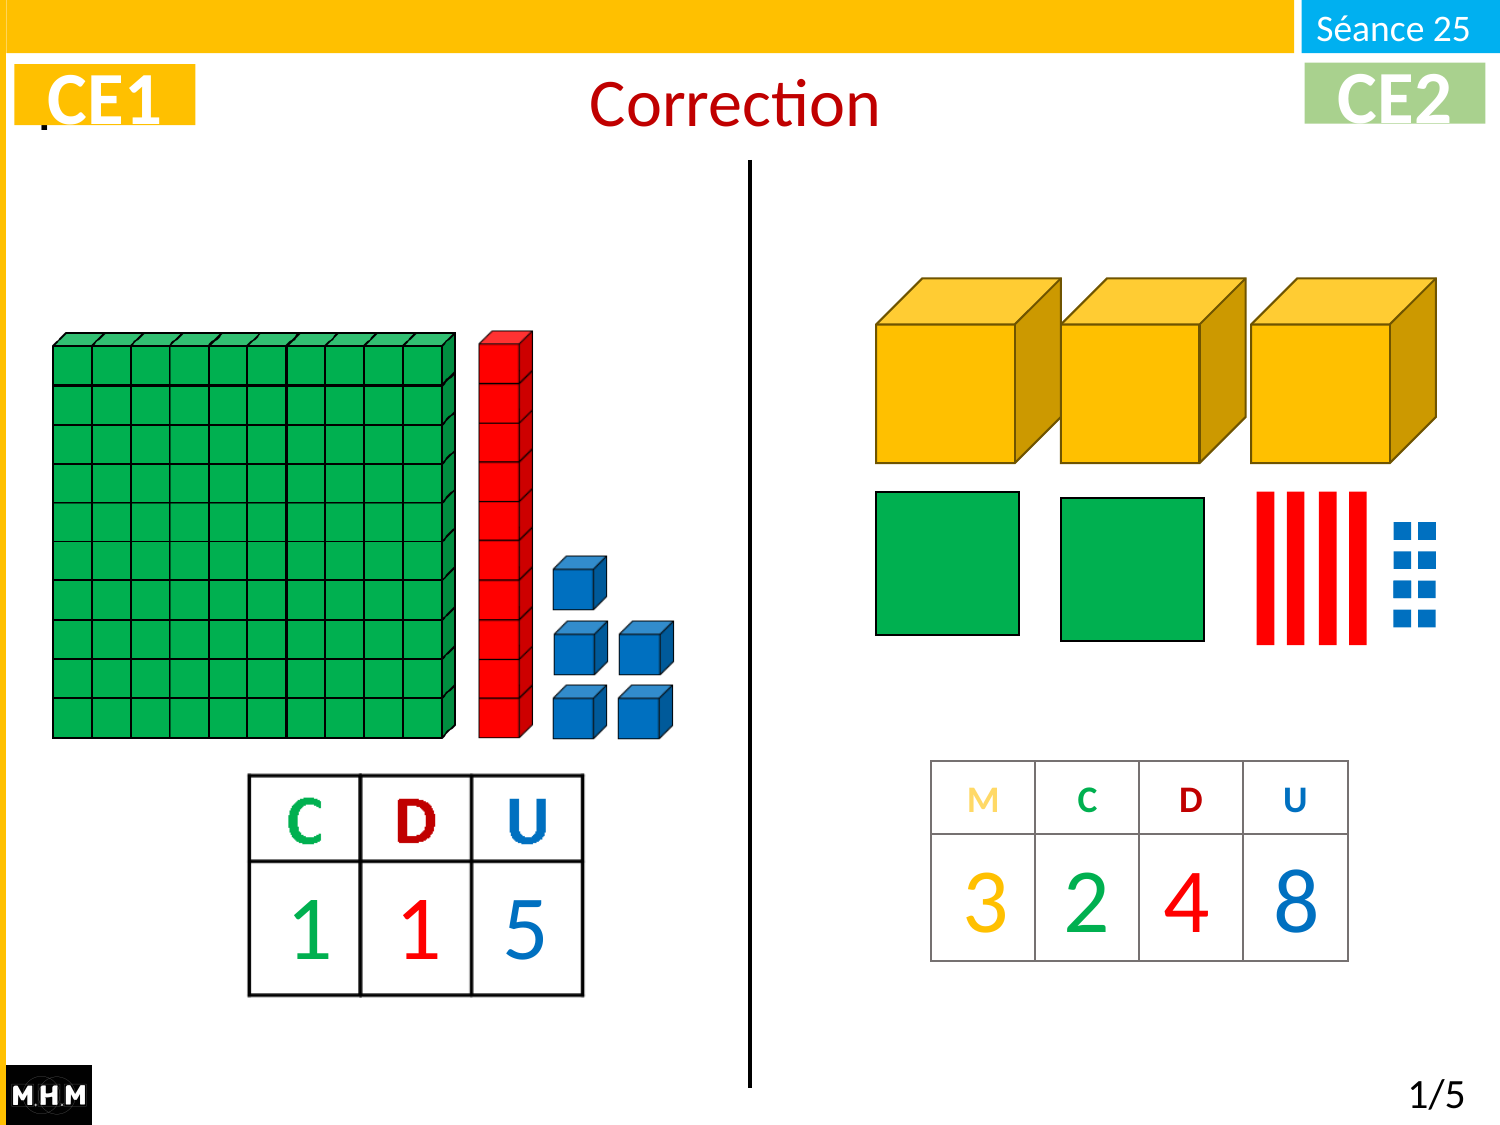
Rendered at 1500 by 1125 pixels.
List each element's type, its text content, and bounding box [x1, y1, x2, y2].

text_box [875, 491, 1020, 636]
text_box [1417, 550, 1437, 570]
text_box [1392, 550, 1412, 570]
picture [549, 682, 611, 742]
title Correction [96, 60, 1391, 150]
text_box [875, 277, 1062, 465]
picture [6, 1065, 92, 1125]
text_box CE1 [13, 63, 196, 126]
text_box [1256, 280, 1431, 323]
picture [243, 764, 596, 1006]
text_box [1417, 521, 1437, 541]
picture [614, 682, 677, 742]
text_box [1392, 579, 1412, 599]
text_box [1256, 491, 1275, 646]
text_box [1318, 491, 1338, 646]
picture [615, 618, 678, 678]
text_box [881, 280, 1056, 323]
text_box [1417, 579, 1437, 599]
text_box [1392, 609, 1412, 628]
picture [476, 328, 538, 742]
text_box [1250, 277, 1437, 465]
text_box [1348, 491, 1368, 646]
picture [549, 553, 611, 613]
text_box [1286, 491, 1306, 646]
list 1/5 [1373, 1064, 1500, 1125]
text_box [1417, 609, 1437, 628]
text_box CE2 [1303, 62, 1487, 125]
text_box [1060, 497, 1205, 642]
picture [550, 618, 612, 678]
picture [46, 328, 458, 742]
text_box [1059, 277, 1247, 465]
text_box [1392, 521, 1412, 541]
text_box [930, 761, 1348, 961]
text_box [1065, 280, 1241, 323]
